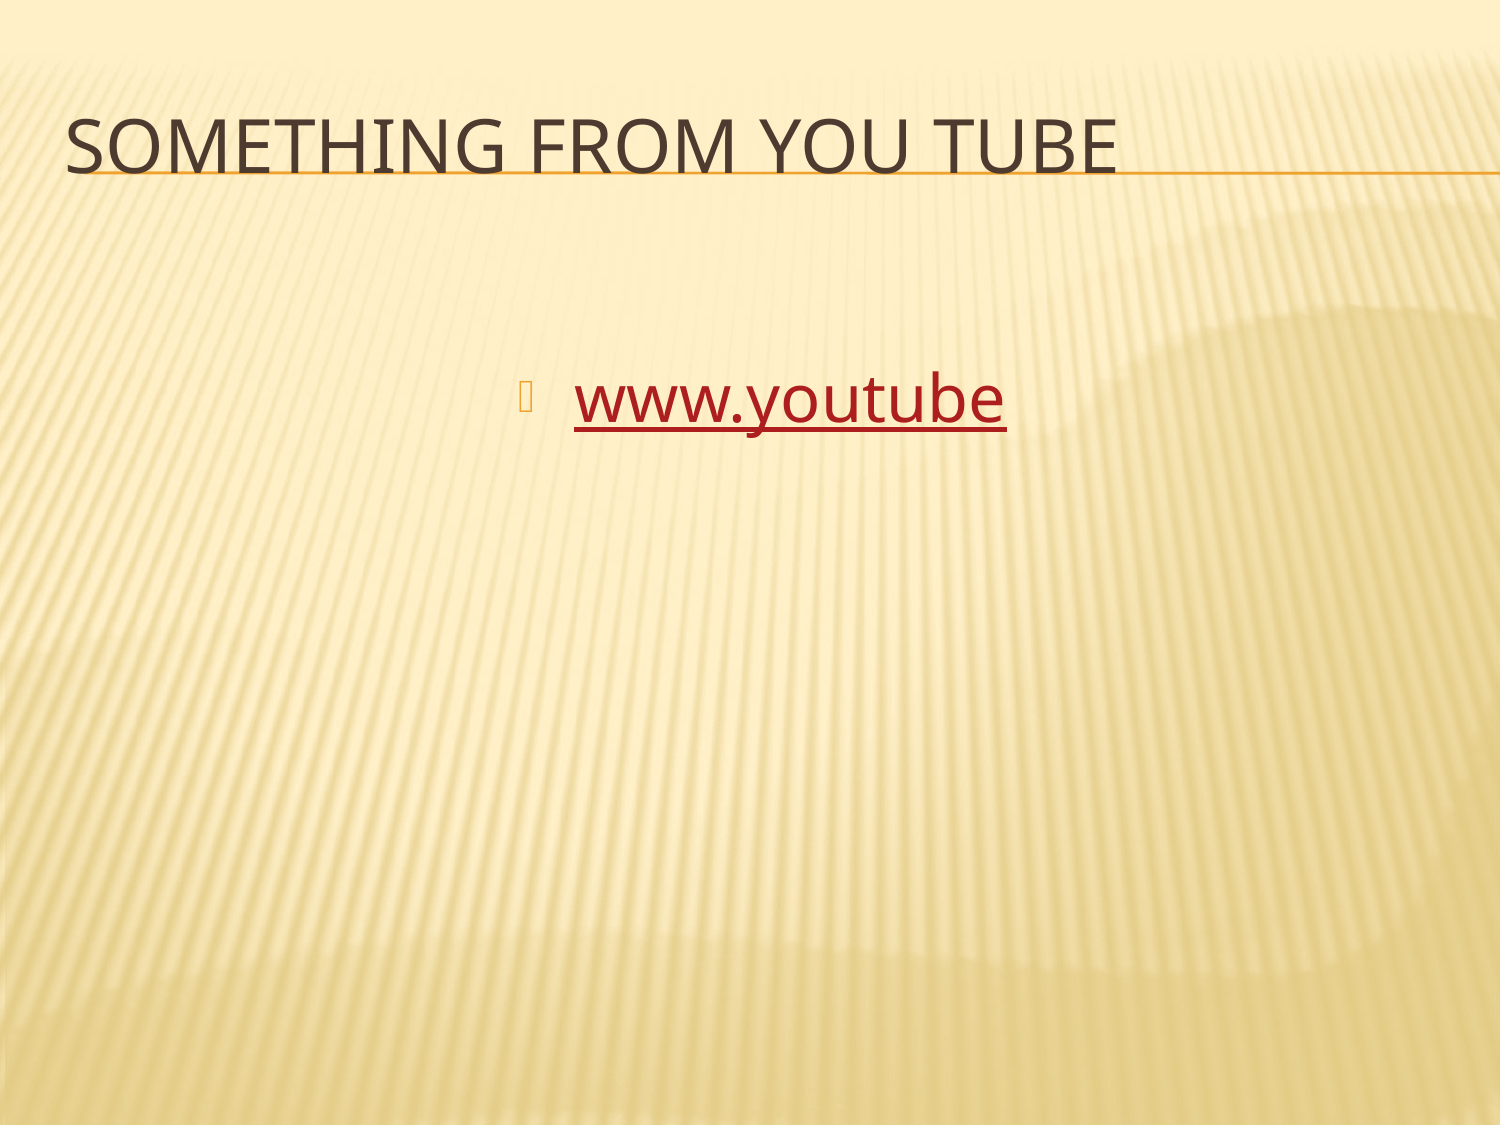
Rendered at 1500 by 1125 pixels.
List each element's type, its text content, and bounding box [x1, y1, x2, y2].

title Something from You Tube [50, 75, 1475, 213]
list www.youtube [50, 254, 1475, 998]
